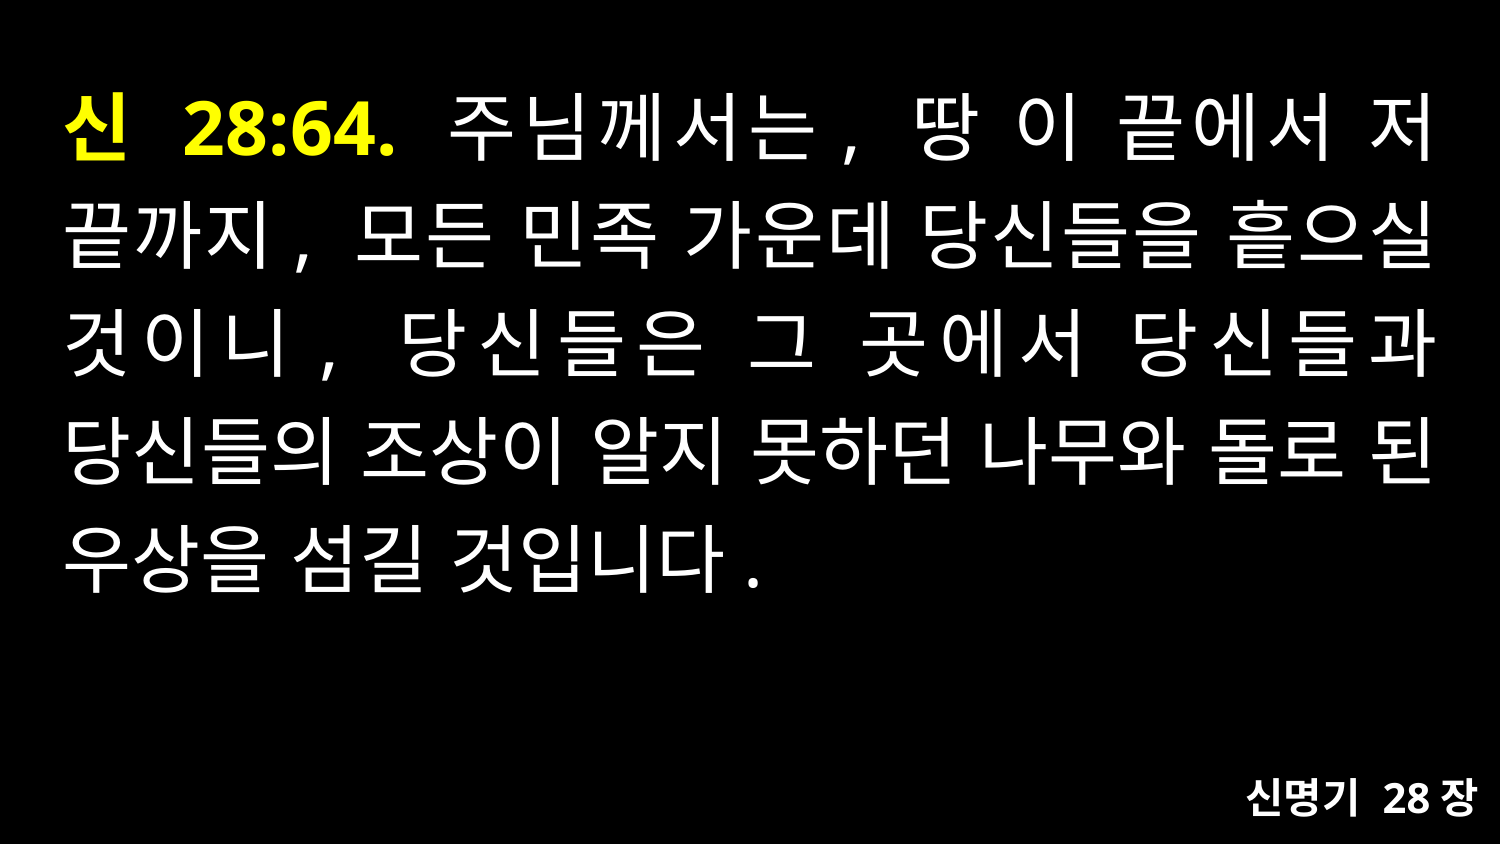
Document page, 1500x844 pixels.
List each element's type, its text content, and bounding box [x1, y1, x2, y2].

subtitle 신명기 28장 [916, 770, 1500, 844]
title 신 28:64. 주님께서는, 땅 이 끝에서 저 끝까지, 모든 민족 가운데 당신들을 흩으실 것이니, 당신들은 그 곳에서 당신들과 당신들의 조상이 알지 못하던 나무와 돌로 된 우상을 섬길 것입니다. [0, 0, 1500, 844]
